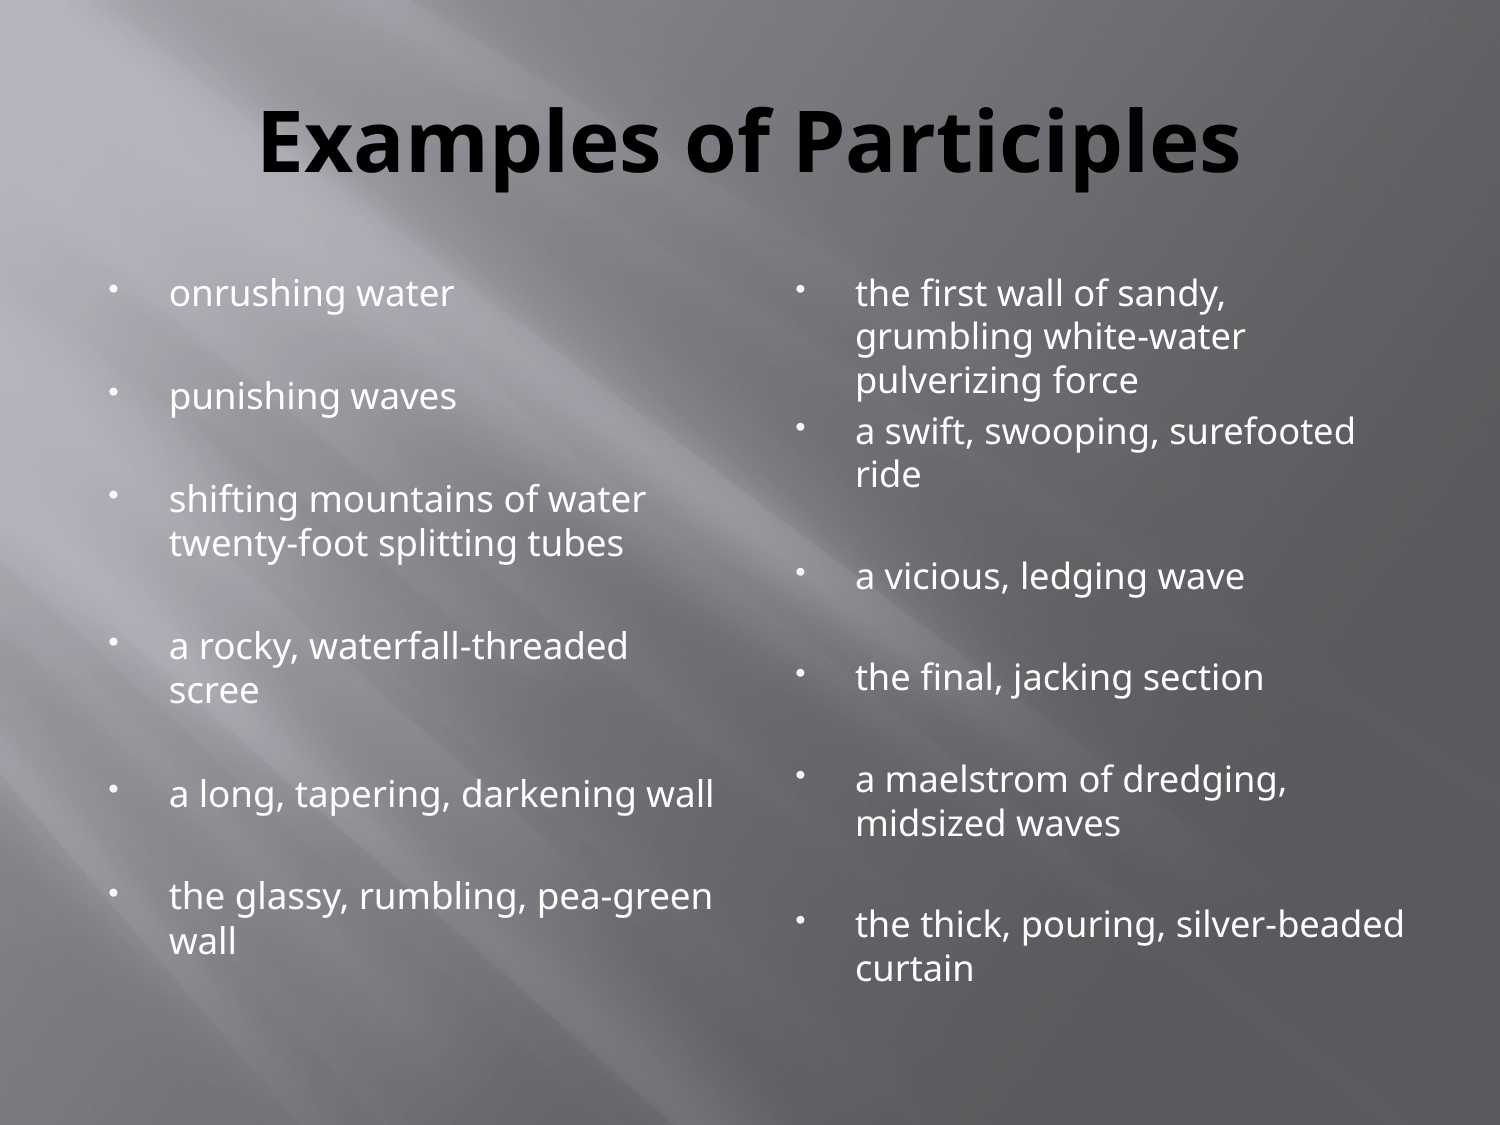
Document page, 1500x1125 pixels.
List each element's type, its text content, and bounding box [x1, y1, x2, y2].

list the first wall of sandy, grumbling white-water pulverizing force a swift, swooping, surefooted ride a vicious, ledging wave the final, jacking section a maelstrom of dredging, midsized waves the thick, pouring, silver-beaded curtain [762, 262, 1425, 1005]
title Examples of Participles [75, 45, 1425, 233]
list onrushing water punishing waves shifting mountains of water twenty-foot splitting tubes a rocky, waterfall-threaded scree a long, tapering, darkening wall the glassy, rumbling, pea-green wall [75, 262, 738, 1005]
